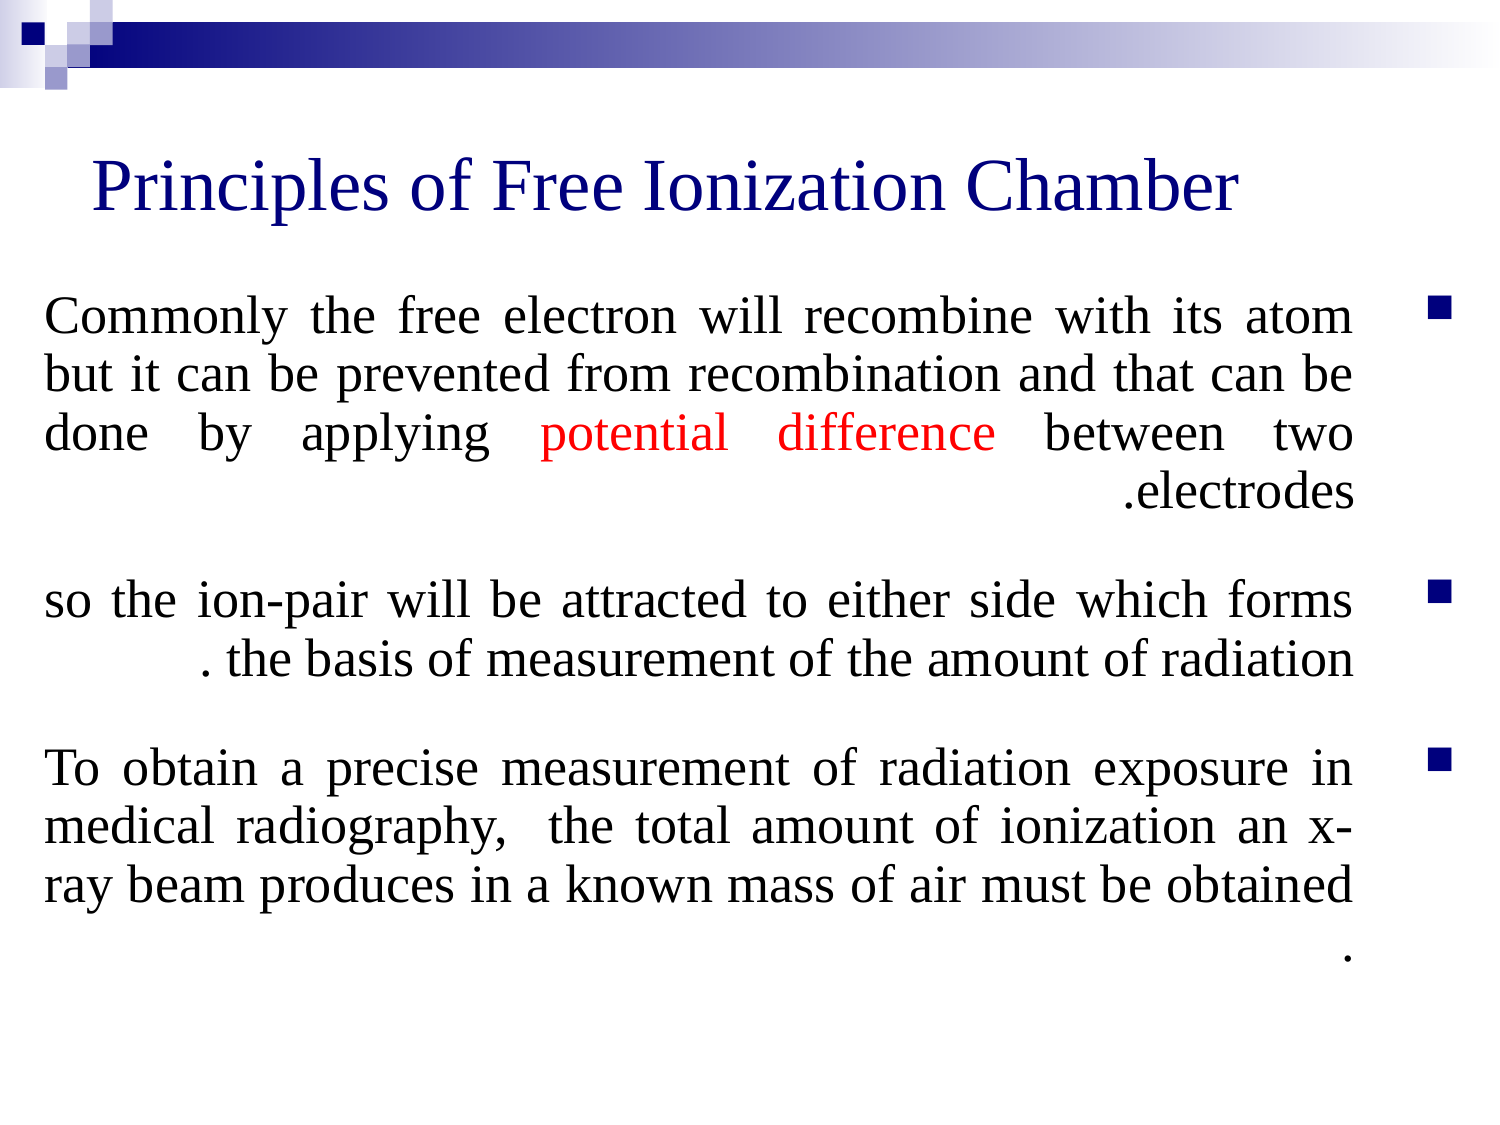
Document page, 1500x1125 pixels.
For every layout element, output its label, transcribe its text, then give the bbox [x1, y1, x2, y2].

text_box Commonly the free electron will recombine with its atom but it can be prevented from recombination and that can be done by applying potential difference between two electrodes. so the ion-pair will be attracted to either side which forms the basis of measurement of the amount of radiation . To obtain a precise measurement of radiation exposure in medical radiography, the total amount of ionization an x-ray beam produces in a known mass of air must be obtained . [29, 279, 1471, 1125]
title Principles of Free Ionization Chamber [76, 80, 1500, 280]
